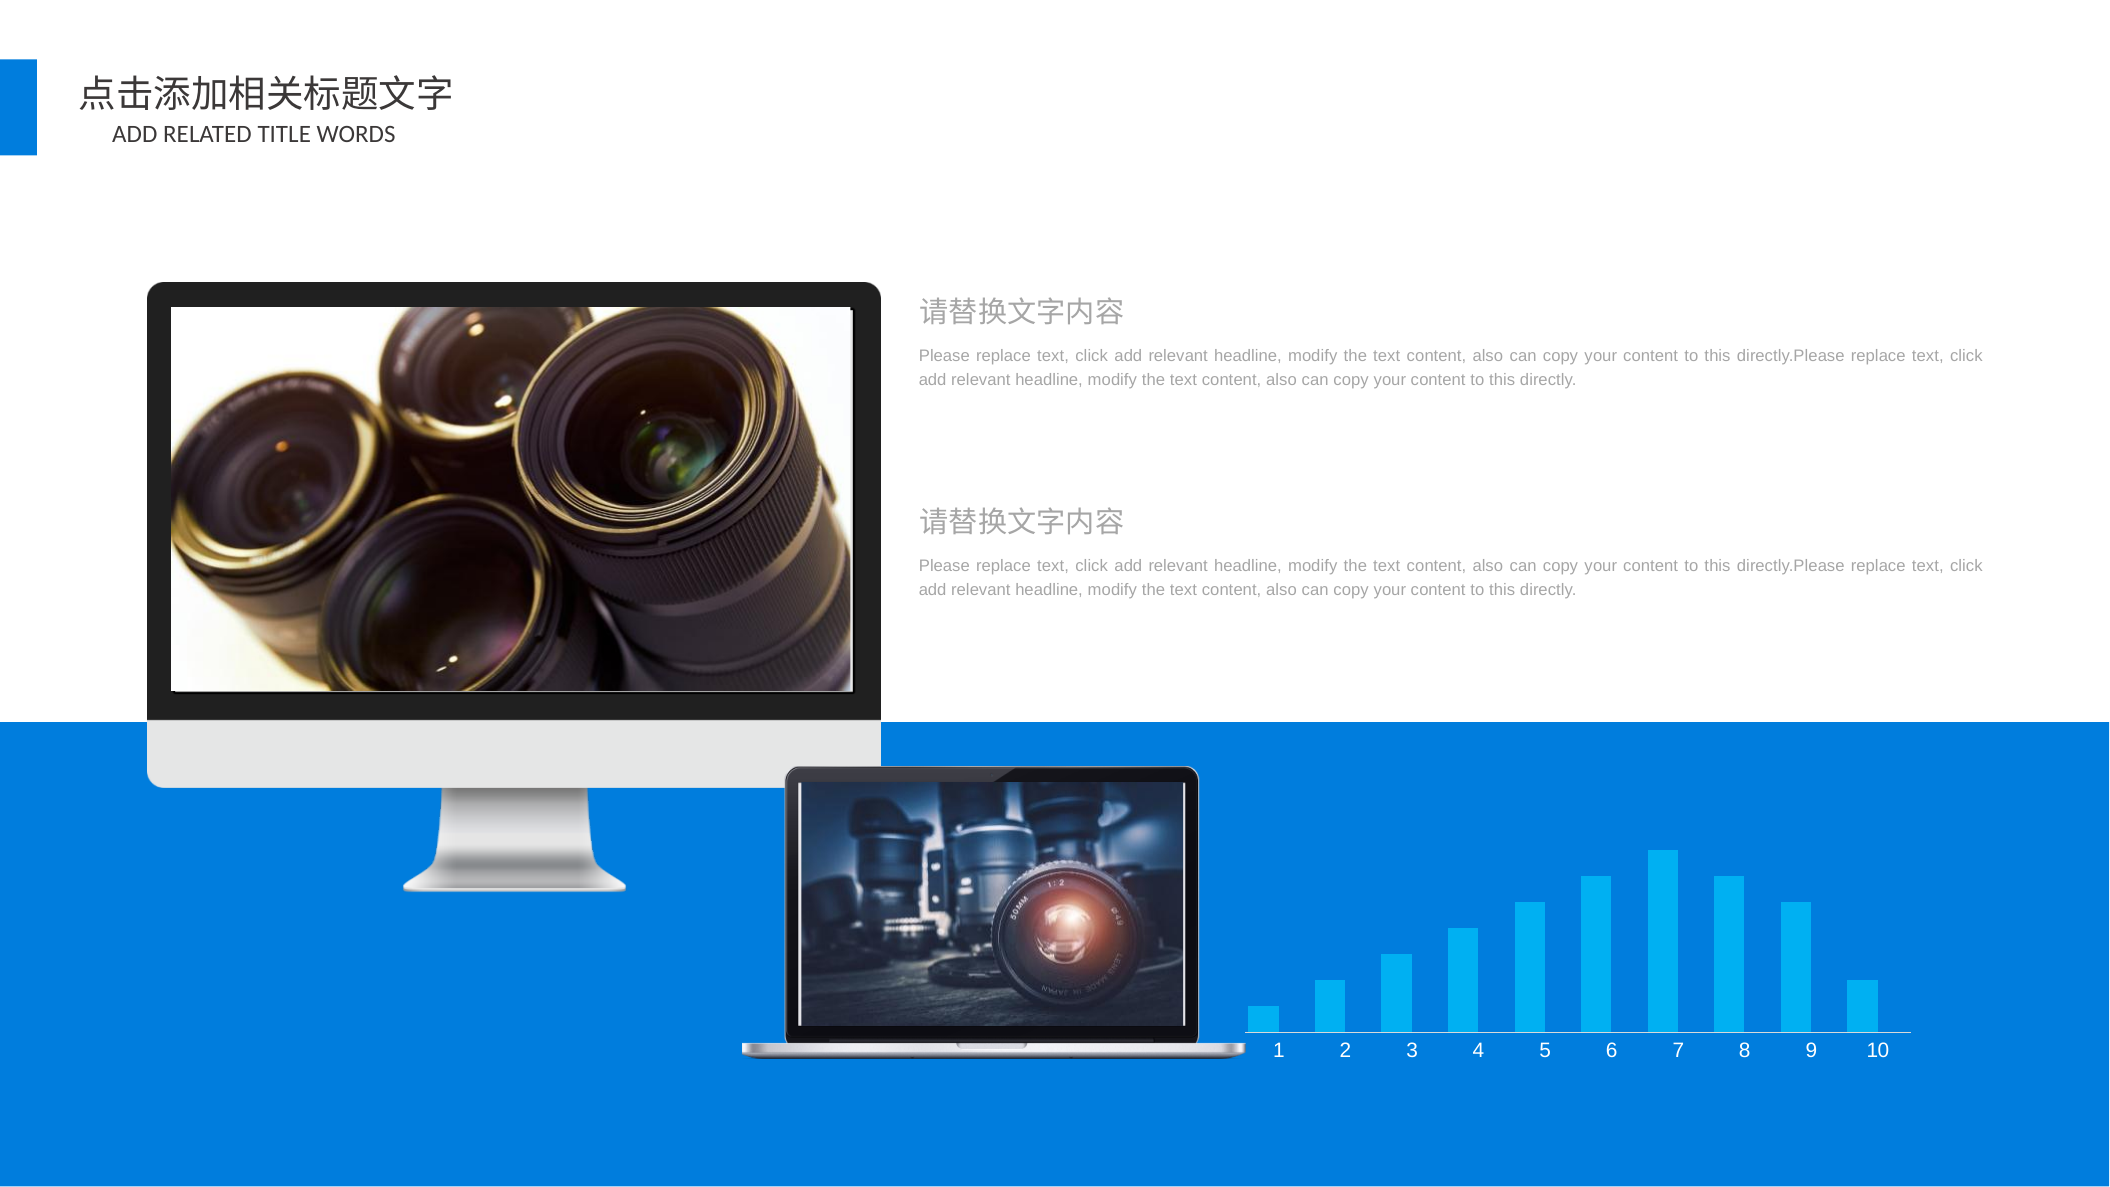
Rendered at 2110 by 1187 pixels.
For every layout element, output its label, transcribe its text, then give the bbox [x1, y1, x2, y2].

chart [1231, 765, 1925, 1068]
text_box ADD RELATED TITLE WORDS [96, 109, 413, 156]
text_box 请替换文字内容 [905, 278, 1140, 333]
text_box 请替换文字内容 [905, 489, 1140, 543]
picture [147, 282, 1250, 1059]
text_box [0, 721, 2110, 1187]
text_box Please replace text, click add relevant headline, modify the text content, also can copy your content to this directly.Please replace text, click add relevant headline, modify the text content, also can copy your content to this directly. [904, 543, 2000, 607]
text_box 点击添加相关标题文字 [62, 61, 470, 123]
text_box Please replace text, click add relevant headline, modify the text content, also can copy your content to this directly.Please replace text, click add relevant headline, modify the text content, also can copy your content to this directly. [904, 333, 2000, 396]
